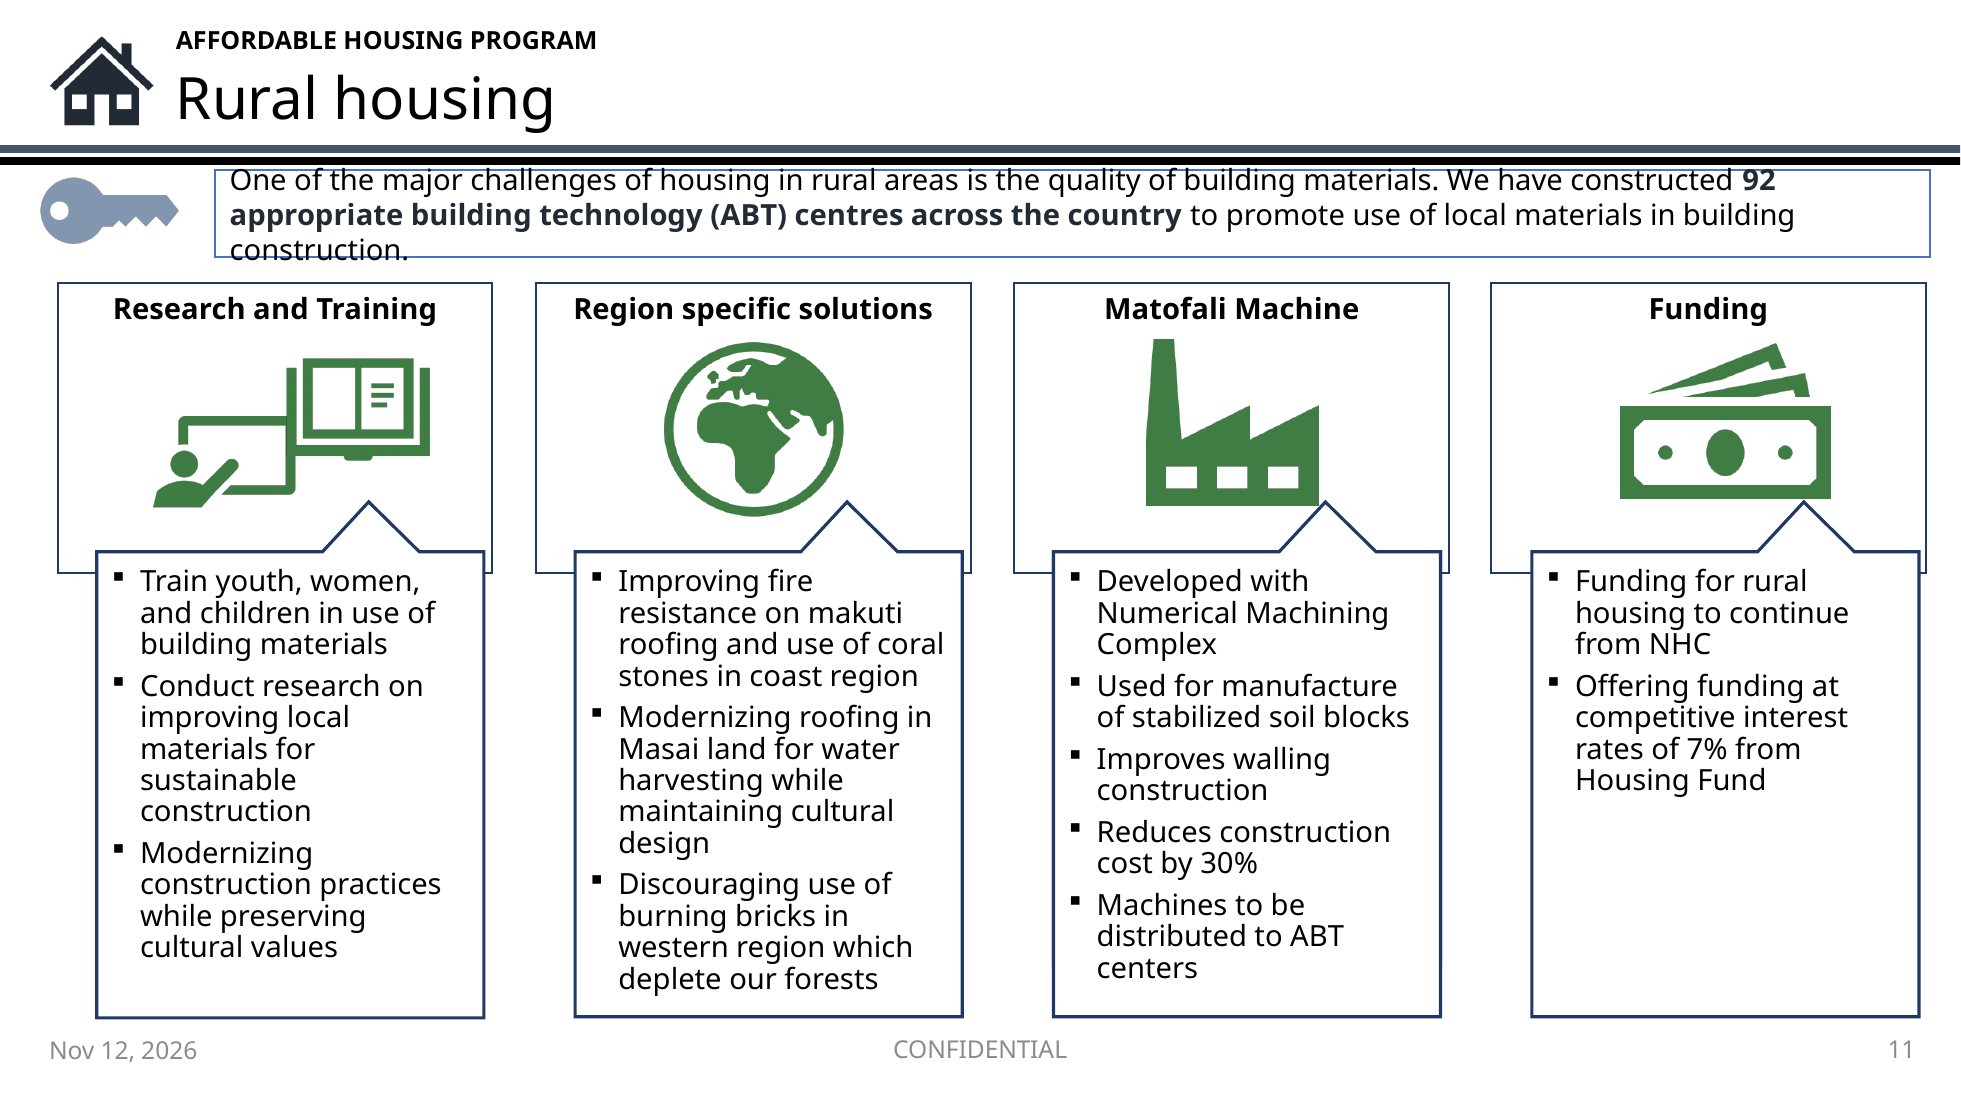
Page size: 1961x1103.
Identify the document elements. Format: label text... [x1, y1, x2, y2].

list AFFORDABLE HOUSING PROGRAM [160, 20, 1931, 54]
text_box One of the major challenges of housing in rural areas is the quality of building materials. We have constructed 92 appropriate building technology (ABT) centres across the country to promote use of local materials in building construction. [214, 169, 1931, 258]
picture [34, 21, 185, 286]
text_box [57, 282, 1926, 1018]
footer CONFIDENTIAL [649, 1021, 1311, 1081]
slide_number Jan-19 [34, 1022, 476, 1081]
title Rural housing [160, 57, 1931, 144]
slide_number 11 [1489, 1021, 1931, 1081]
